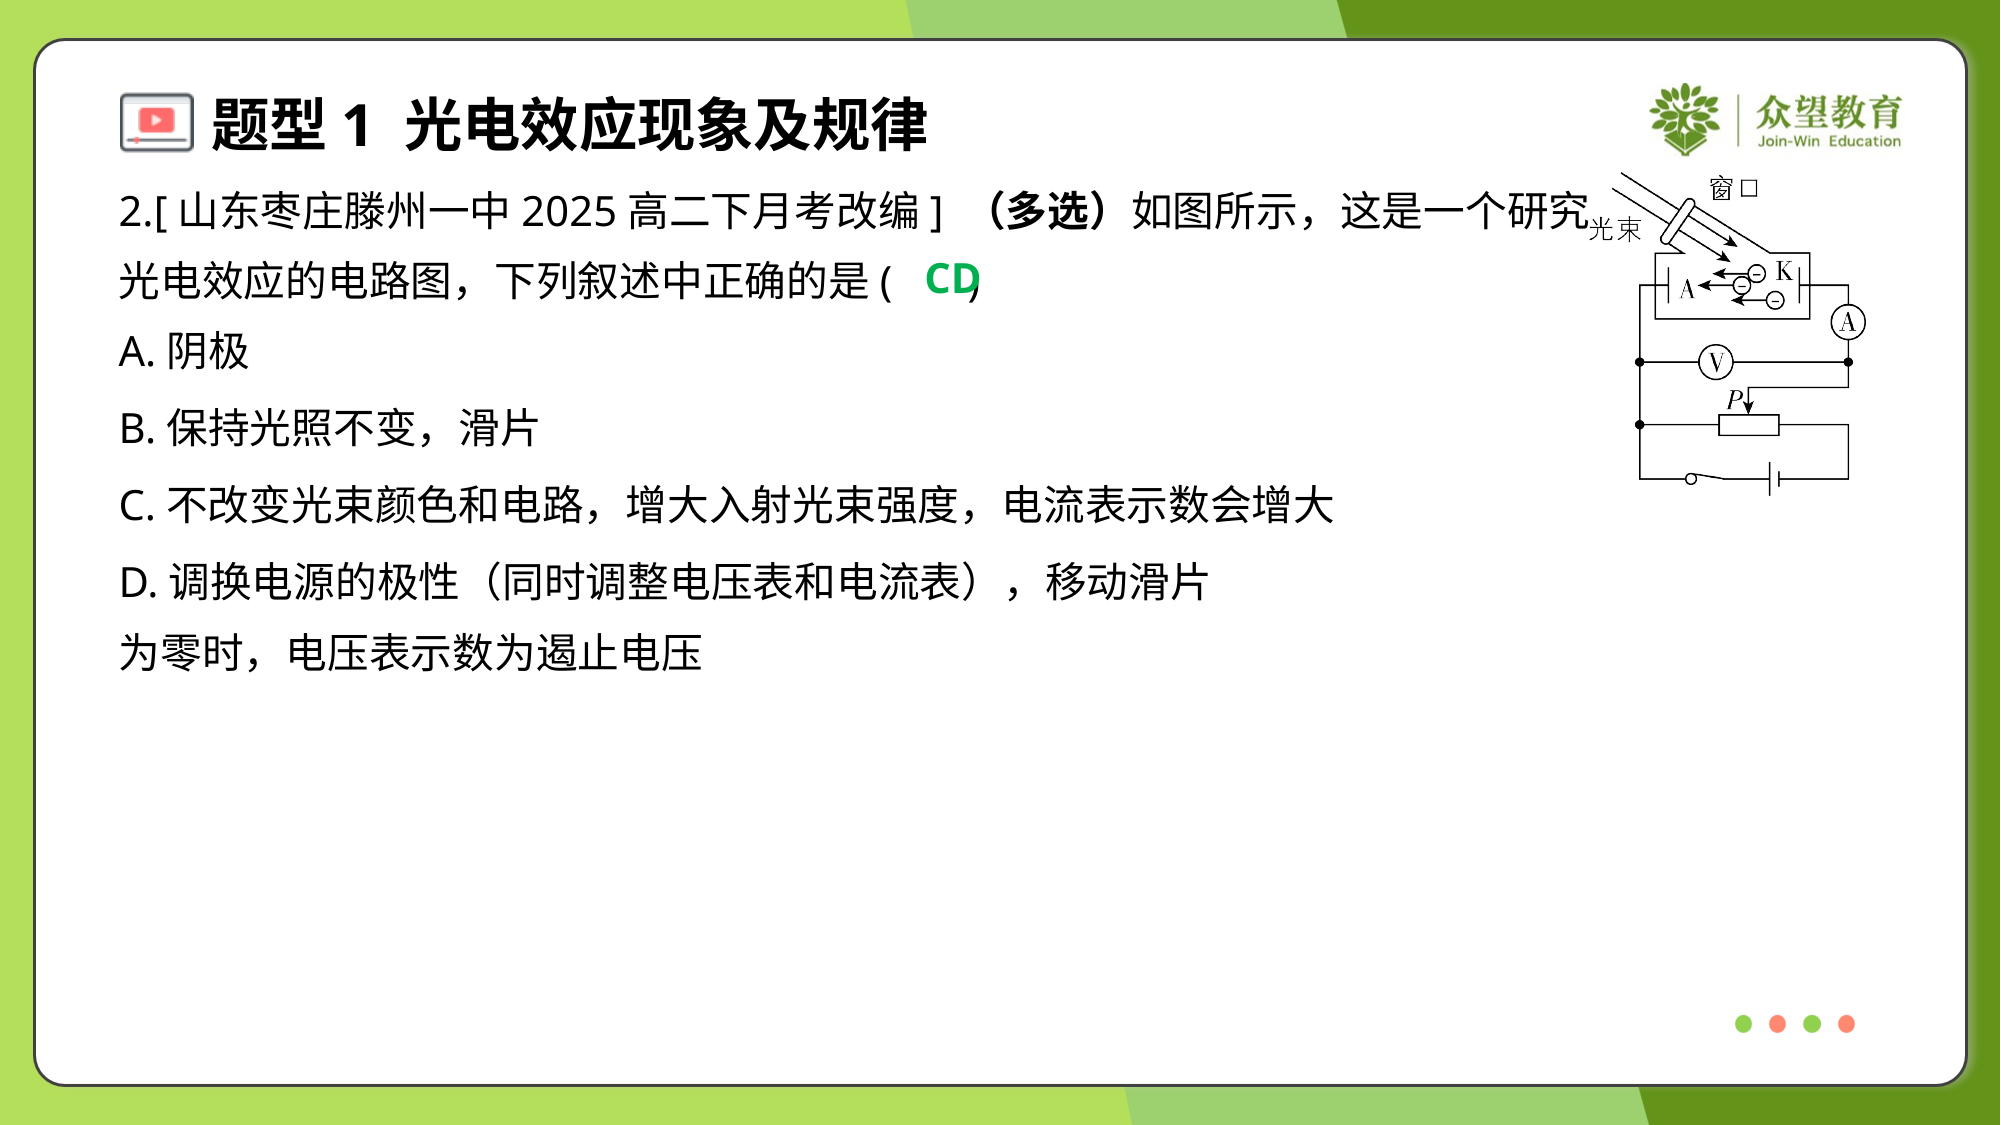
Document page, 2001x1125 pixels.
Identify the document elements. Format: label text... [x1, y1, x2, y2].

text_box CD [907, 231, 999, 296]
text_box 2.[山东枣庄滕州一中2025高二下月考改编] （多选）如图所示，这是一个研究 光电效应的电路图，下列叙述中正确的是( ) [118, 159, 1583, 298]
picture [0, 0, 2000, 1125]
